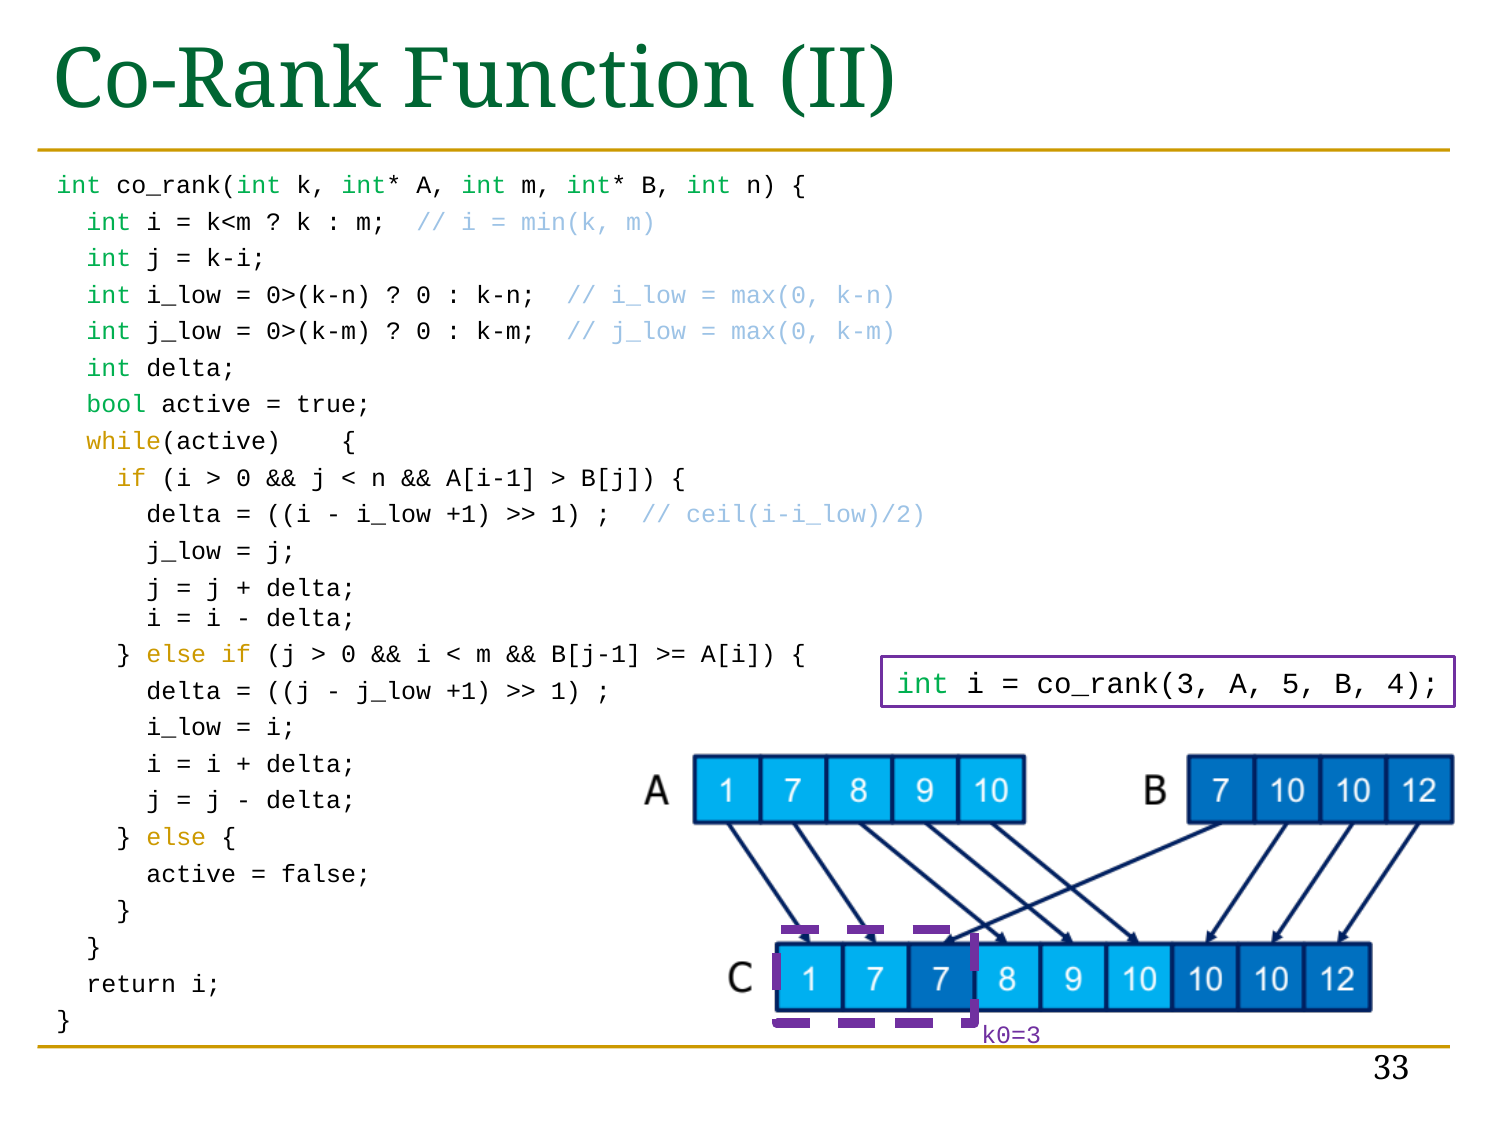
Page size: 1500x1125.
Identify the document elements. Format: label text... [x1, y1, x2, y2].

text_box int co_rank(int k, int* A, int m, int* B, int n) { int i = k<m ? k : m; // i = min(k, m) int j = k-i; int i_low = 0>(k-n) ? 0 : k-n; // i_low = max(0, k-n) int j_low = 0>(k-m) ? 0 : k-m; // j_low = max(0, k-m) int delta; bool active = true; while(active) { if (i > 0 && j < n && A[i-1] > B[j]) { delta = ((i - i_low +1) >> 1) ; // ceil(i-i_low)/2) j_low = j; j = j + delta; i = i - delta; } else if (j > 0 && i < m && B[j-1] >= A[i]) { delta = ((j - j_low +1) >> 1) ; i_low = i; i = i + delta; j = j - delta; } else { active = false; } } return i; } [41, 160, 1010, 1047]
title Co-Rank Function (II) [37, 0, 1451, 150]
text_box int i = co_rank(3, A, 5, B, 4); [881, 656, 1455, 707]
slide_number 33 [1074, 1032, 1426, 1100]
text_box k0=3 [966, 1032, 1057, 1057]
picture [619, 751, 1456, 1024]
